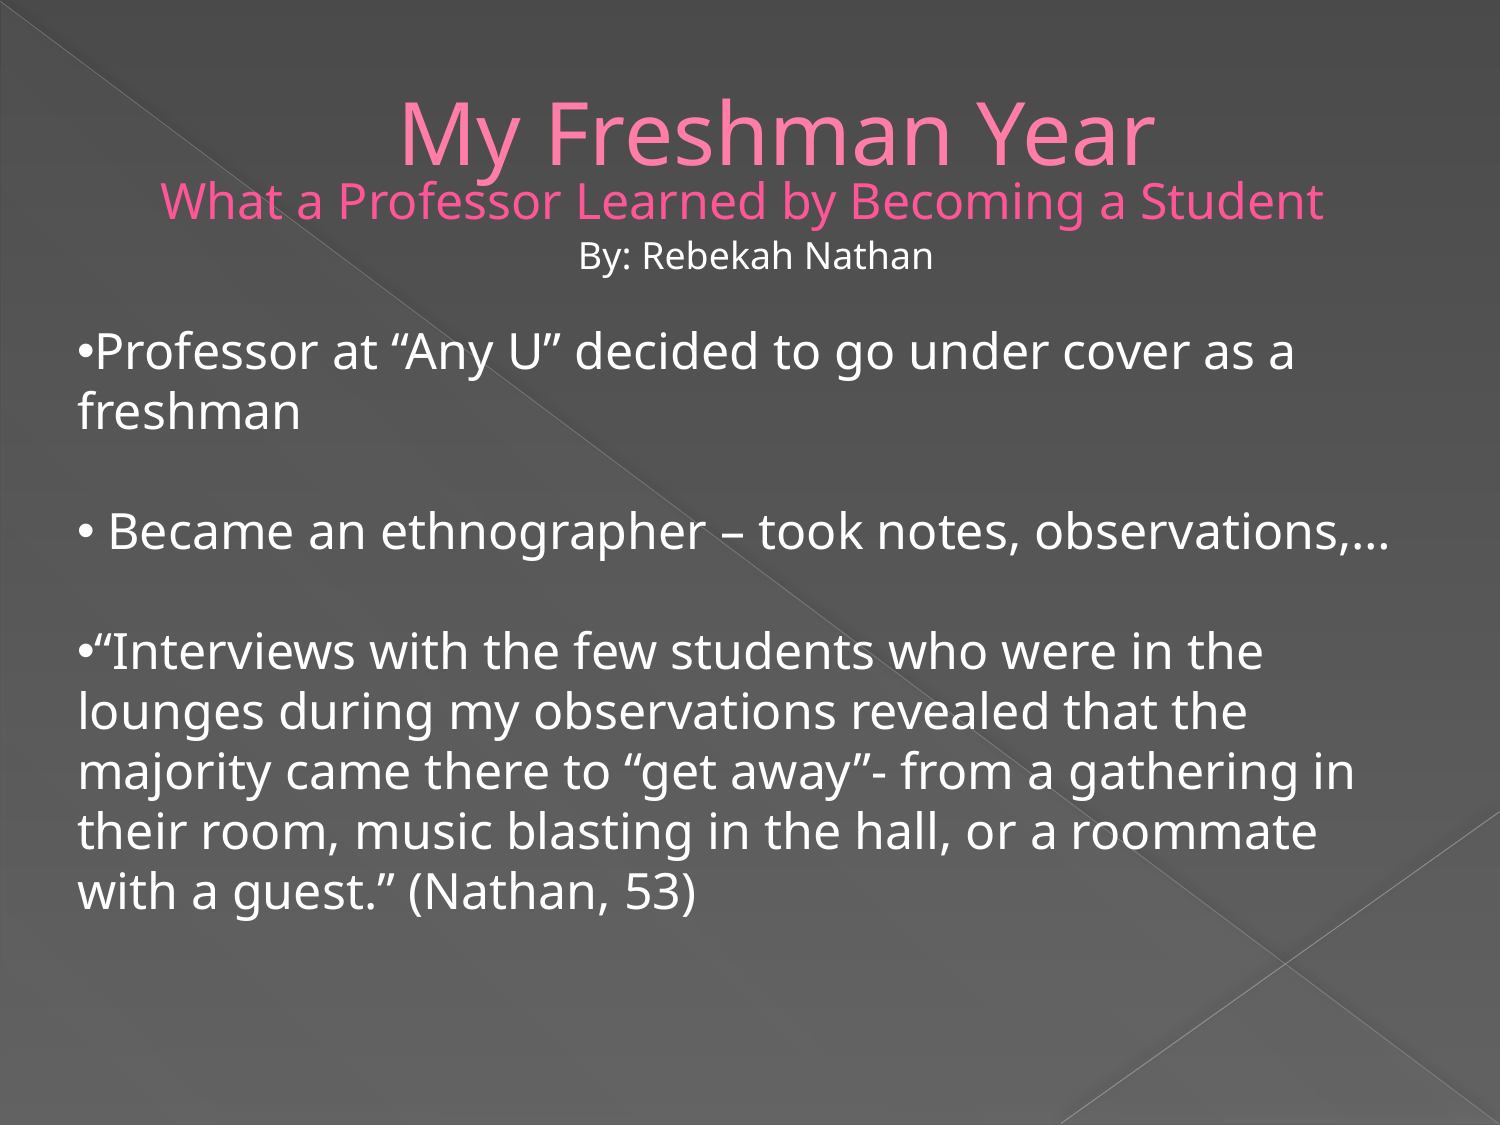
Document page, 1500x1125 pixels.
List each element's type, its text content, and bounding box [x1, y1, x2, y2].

title My Freshman Year [62, 37, 1413, 162]
text_box By: Rebekah Nathan [549, 224, 963, 285]
text_box Professor at “Any U” decided to go under cover as a freshman Became an ethnographer – took notes, observations,… “Interviews with the few students who were in the lounges during my observations revealed that the majority came there to “get away”- from a gathering in their room, music blasting in the hall, or a roommate with a guest.” (Nathan, 53) [62, 312, 1425, 928]
list What a Professor Learned by Becoming a Student [62, 162, 1413, 267]
